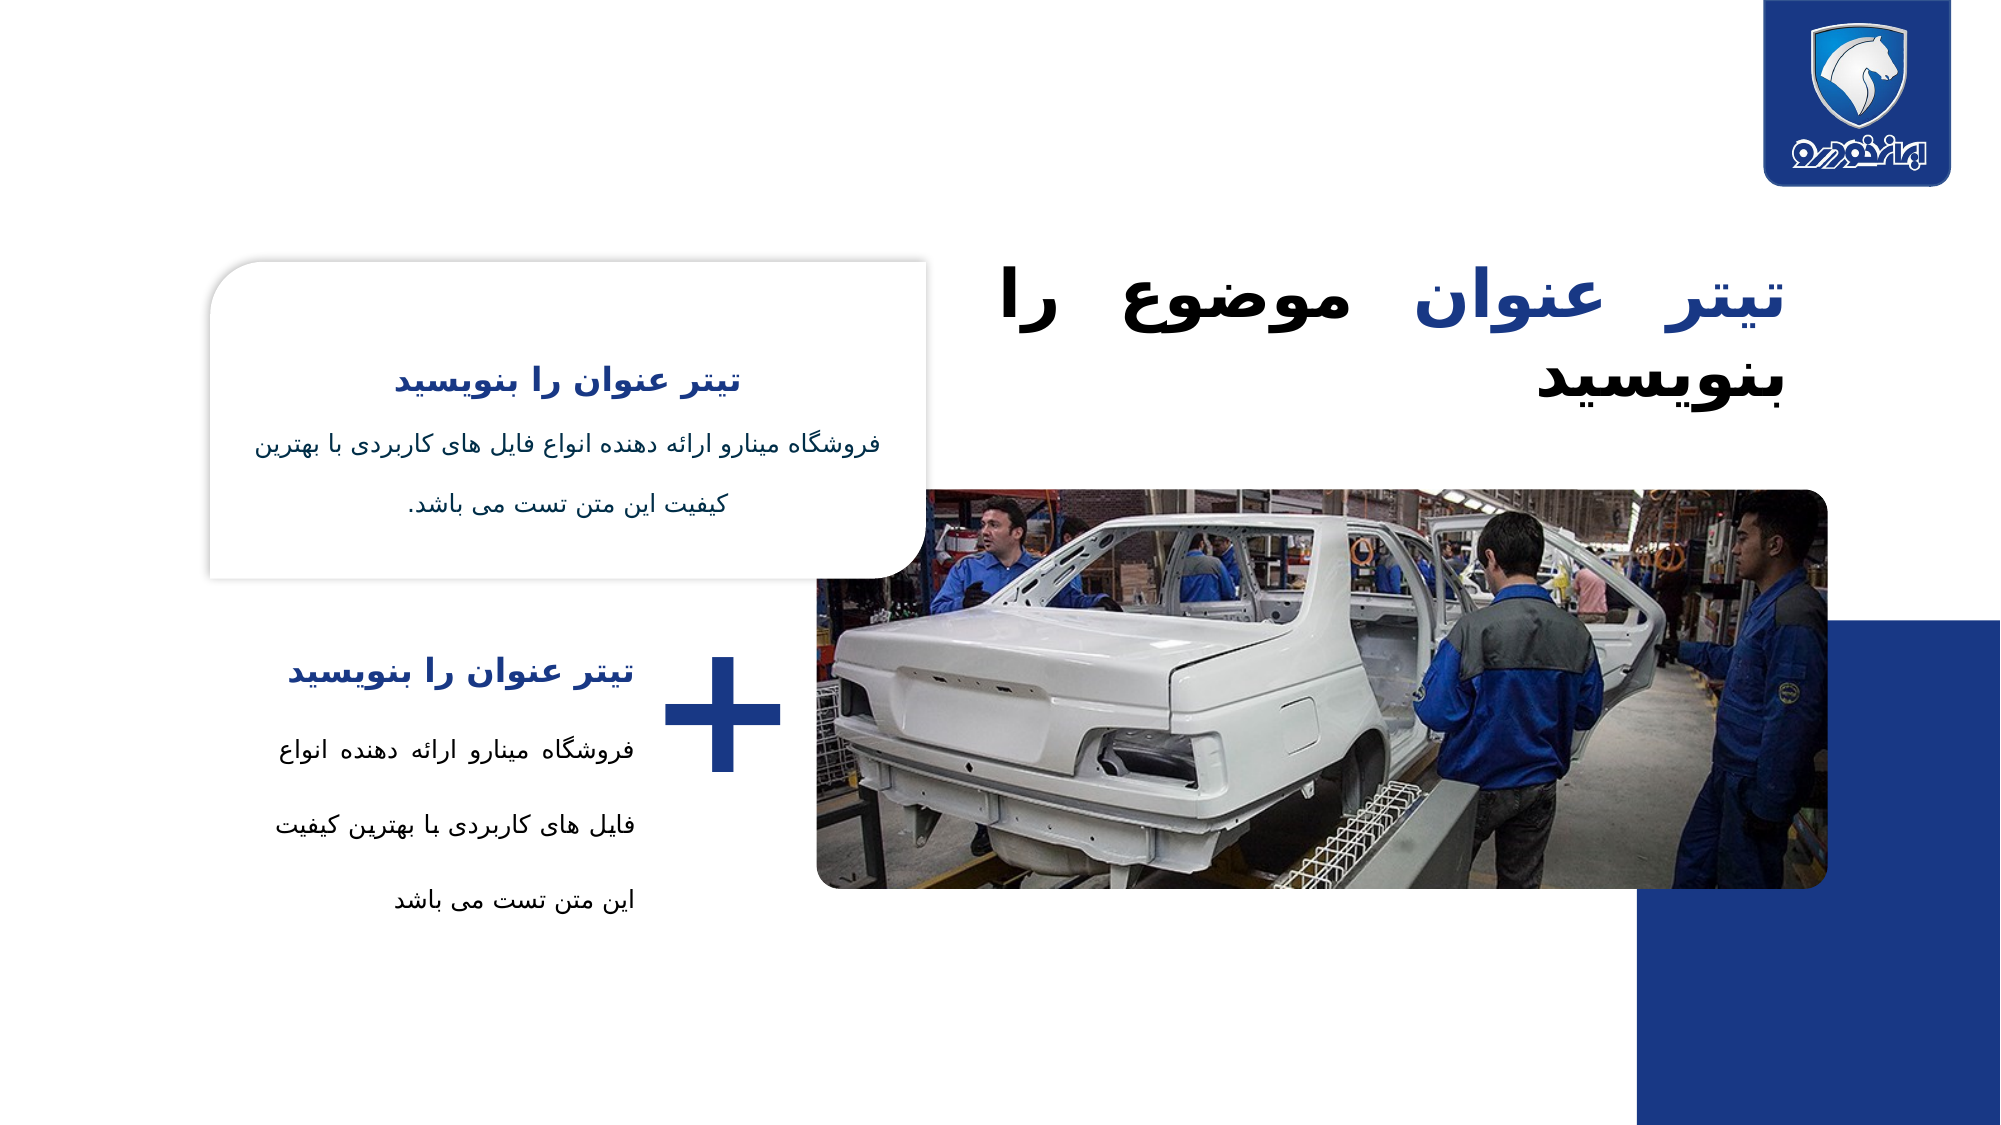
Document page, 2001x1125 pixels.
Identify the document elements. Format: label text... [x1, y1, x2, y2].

text_box [1763, 0, 1952, 187]
text_box تیتر عنوان موضوع را بنویسید [948, 242, 1804, 418]
text_box تیتر عنوان را بنویسید فروشگاه مینارو ارائه دهنده انواع فایل های کاربردی با بهترین کیفیت این متن تست می باشد. [237, 290, 899, 525]
text_box تیتر عنوان را بنویسید فروشگاه مینارو ارائه دهنده انواع فایل های کاربردی با بهترین کیفیت این متن تست می باشد [259, 581, 651, 921]
text_box [209, 260, 927, 580]
picture [1779, 12, 1935, 186]
text_box + [651, 581, 815, 817]
picture [816, 489, 1828, 889]
